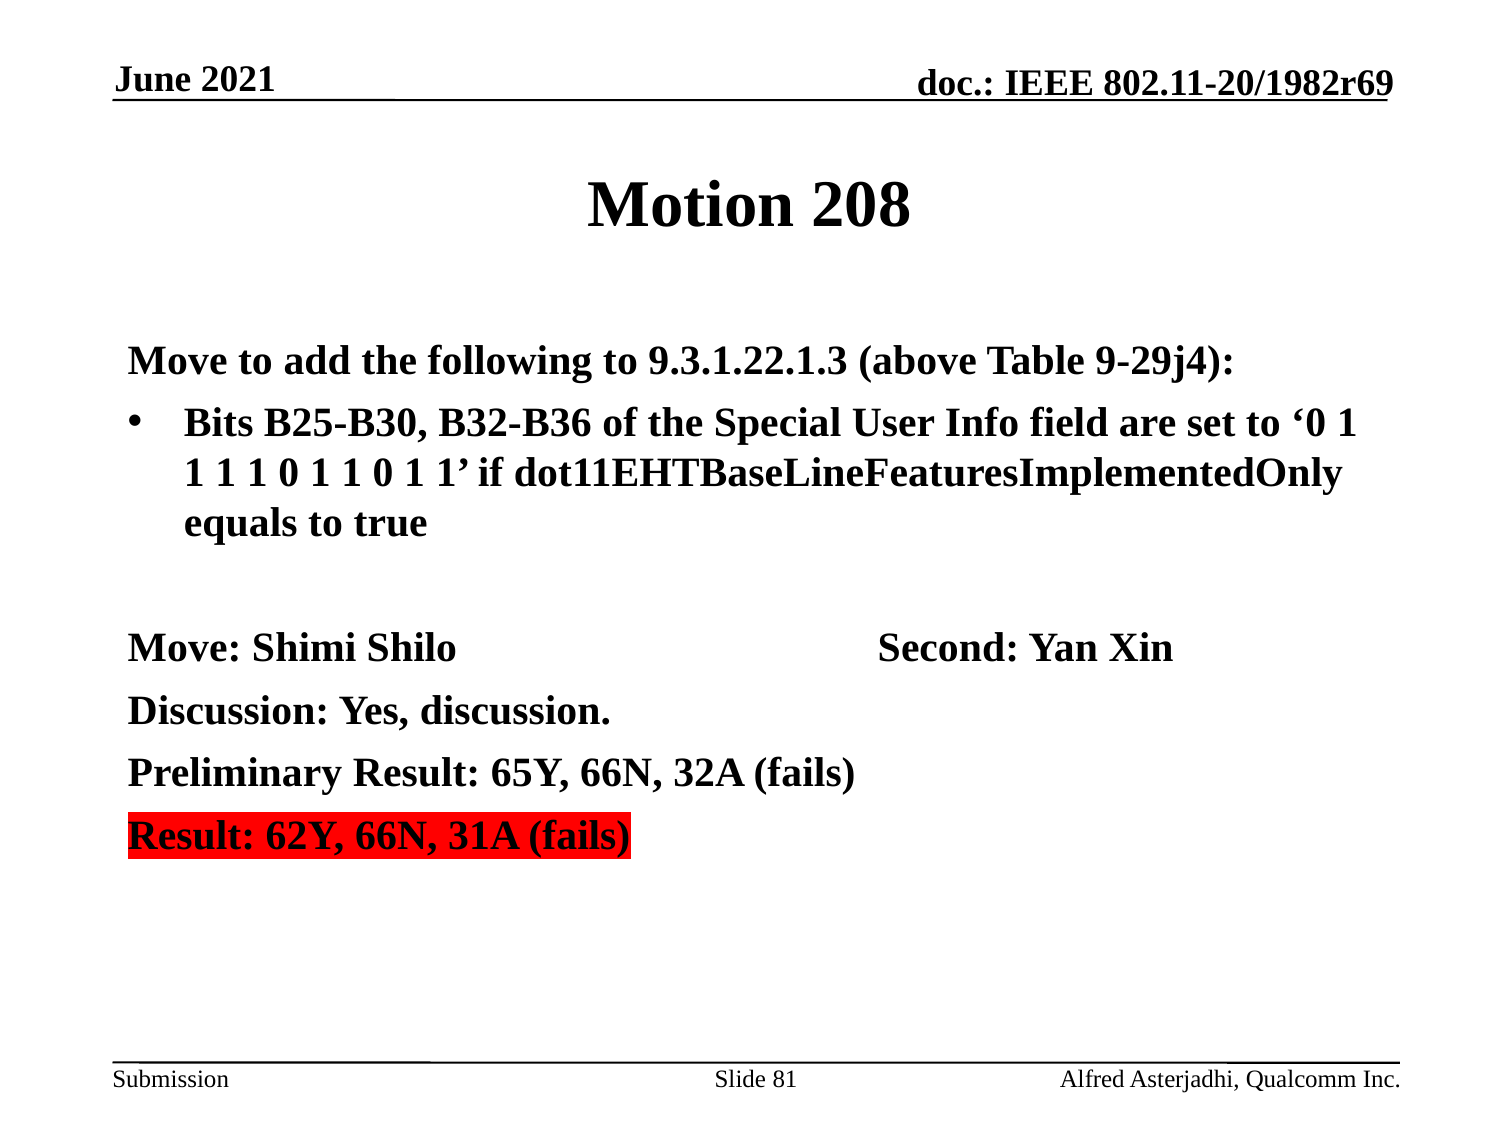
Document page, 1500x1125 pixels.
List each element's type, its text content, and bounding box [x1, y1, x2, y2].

title Motion 208 [112, 112, 1388, 288]
footer Alfred Asterjadhi, Qualcomm Inc. [878, 1061, 1402, 1093]
slide_number Slide 81 [712, 1061, 800, 1123]
list Move to add the following to 9.3.1.22.1.3 (above Table 9-29j4): Bits B25-B30, B32-B36 of the Special User Info field are set to ‘0 1 1 1 1 0 1 1 0 1 1’ if dot11EHTBaseLineFeaturesImplementedOnly equals to true Move: Shimi Shilo Second: Yan Xin Discussion: Yes, discussion. Preliminary Result: 65Y, 66N, 32A (fails) Result: 62Y, 66N, 31A (fails) [112, 324, 1388, 1000]
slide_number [114, 54, 423, 100]
